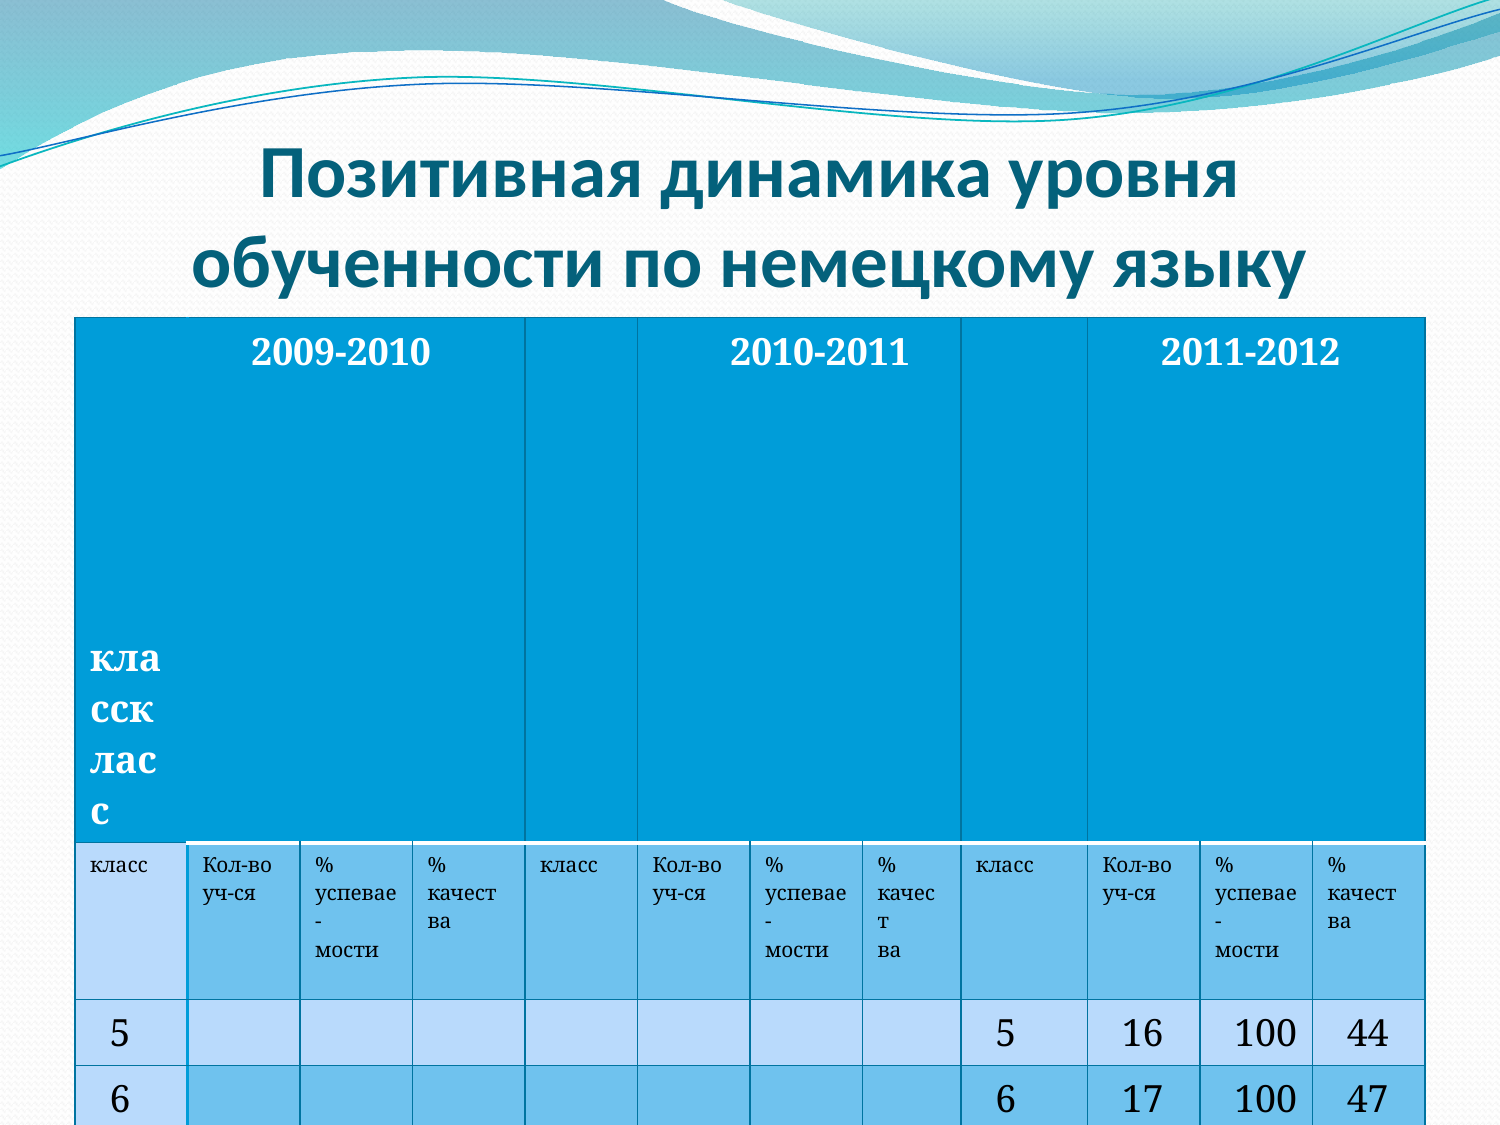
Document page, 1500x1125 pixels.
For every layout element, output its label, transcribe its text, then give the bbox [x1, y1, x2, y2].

table_cell Кол-во уч-ся [1088, 845, 1199, 999]
table_header [962, 318, 1087, 841]
table_cell 44 [1313, 1000, 1424, 1065]
table_header 2011-2012 [1088, 318, 1424, 841]
table_cell класс [526, 845, 637, 999]
table_header [526, 318, 637, 841]
table_cell % успевае- мости [301, 845, 412, 999]
table_cell Кол-во уч-ся [638, 845, 749, 999]
table_cell 5 [962, 1000, 1087, 1065]
table_header класскласс [76, 318, 186, 842]
table_cell [638, 1000, 749, 1065]
table_cell [301, 1000, 412, 1065]
table_cell % качест ва [1313, 845, 1424, 999]
table_cell [413, 1066, 524, 1125]
table_cell [301, 1066, 412, 1125]
table_cell % успевае- мости [1201, 845, 1312, 999]
table_cell 17 [1088, 1066, 1199, 1125]
title Позитивная динамика уровня обученности по немецкому языку [75, 115, 1425, 303]
table_cell 100 [1201, 1000, 1312, 1065]
table_cell 47 [1313, 1066, 1424, 1125]
table_cell [189, 1000, 299, 1065]
table_cell [189, 1066, 299, 1125]
table_cell [413, 1000, 524, 1065]
table_cell % успевае- мости [751, 845, 862, 999]
table_cell % качест ва [863, 845, 960, 999]
table_cell 6 [76, 1066, 186, 1125]
table_cell [526, 1066, 637, 1125]
table_header 2010-2011 [638, 318, 960, 841]
table_cell % качест ва [413, 845, 524, 999]
table_header 2009-2010 [189, 318, 524, 841]
table_cell [638, 1066, 749, 1125]
table_cell [863, 1066, 960, 1125]
table_cell [751, 1000, 862, 1065]
table_cell класс [962, 845, 1087, 999]
table_cell 6 [962, 1066, 1087, 1125]
table_cell 100 [1201, 1066, 1312, 1125]
table_cell [751, 1066, 862, 1125]
table_cell Кол-во уч-ся [189, 845, 299, 999]
table_cell класс [76, 843, 186, 999]
table_cell [526, 1000, 637, 1065]
table_cell 16 [1088, 1000, 1199, 1065]
table_cell [863, 1000, 960, 1065]
table_cell 5 [76, 1000, 186, 1065]
